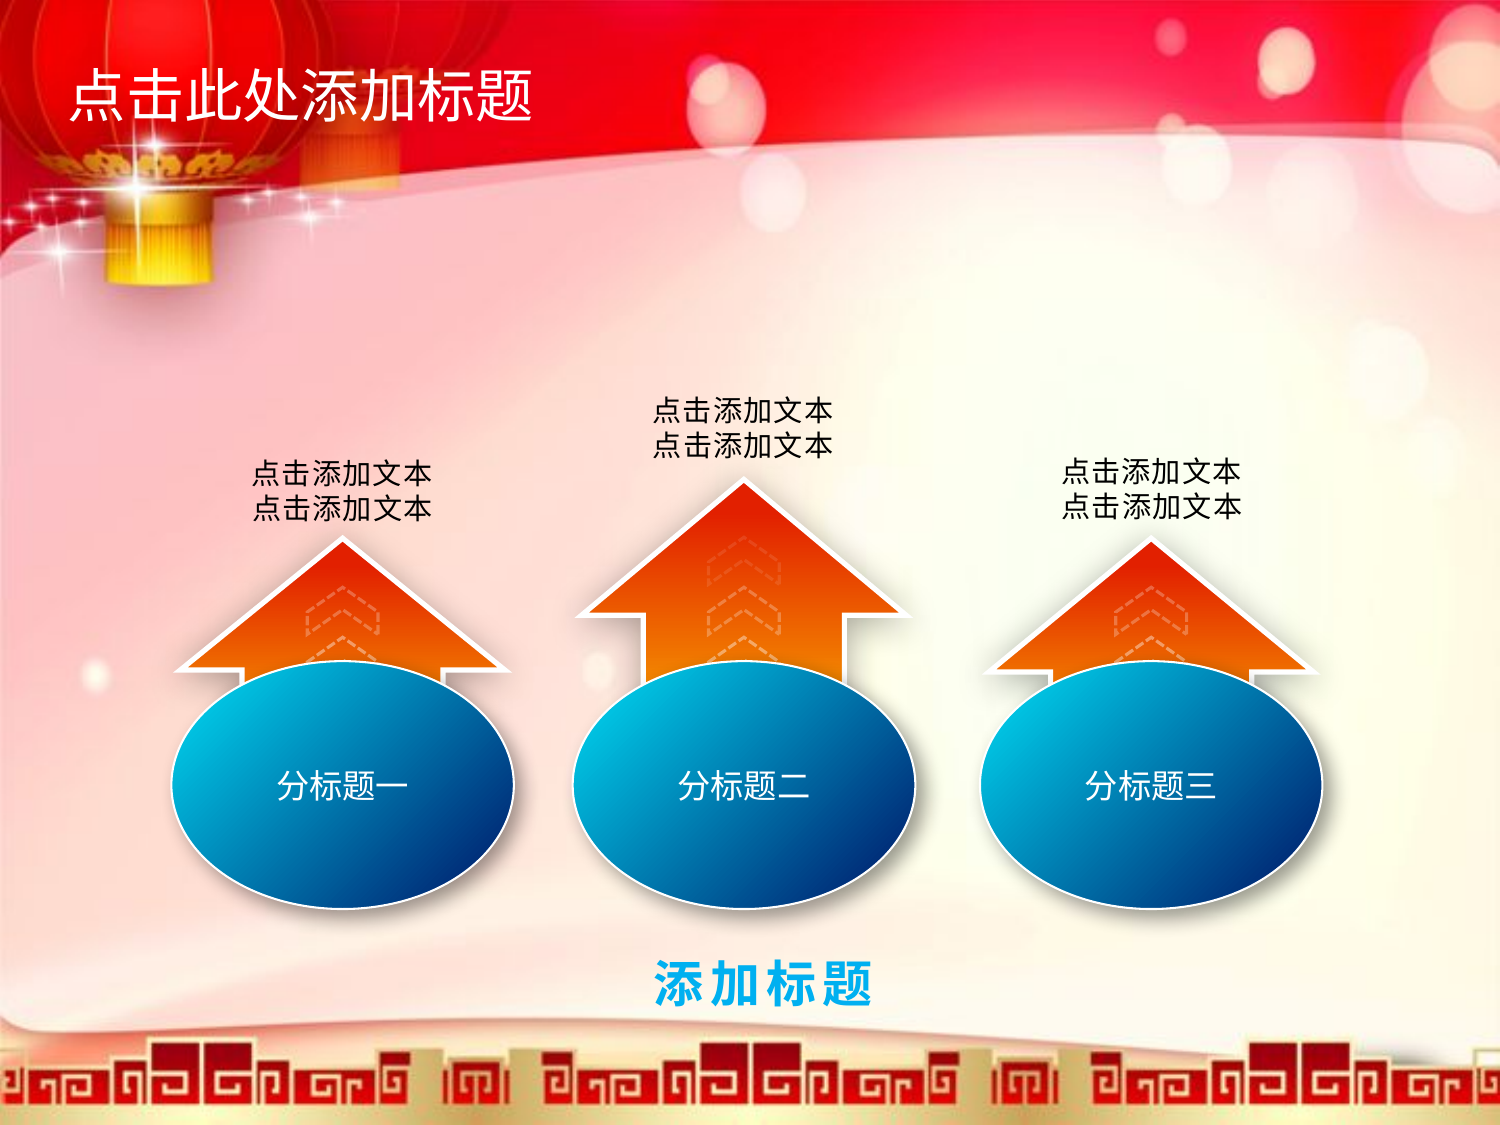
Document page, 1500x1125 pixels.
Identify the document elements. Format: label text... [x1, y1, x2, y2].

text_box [535, 442, 954, 853]
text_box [962, 728, 1356, 918]
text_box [954, 501, 1361, 853]
text_box 点击添加文本点击添加文本 [225, 448, 460, 501]
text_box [555, 728, 949, 918]
picture [0, 0, 1500, 1125]
text_box 添加标题 [395, 945, 1131, 1021]
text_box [153, 728, 548, 918]
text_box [134, 501, 553, 853]
text_box 点击添加文本点击添加文本 [1034, 446, 1270, 501]
text_box 点击添加文本点击添加文本 [626, 385, 861, 442]
text_box 点击此处添加标题 [53, 52, 1129, 137]
